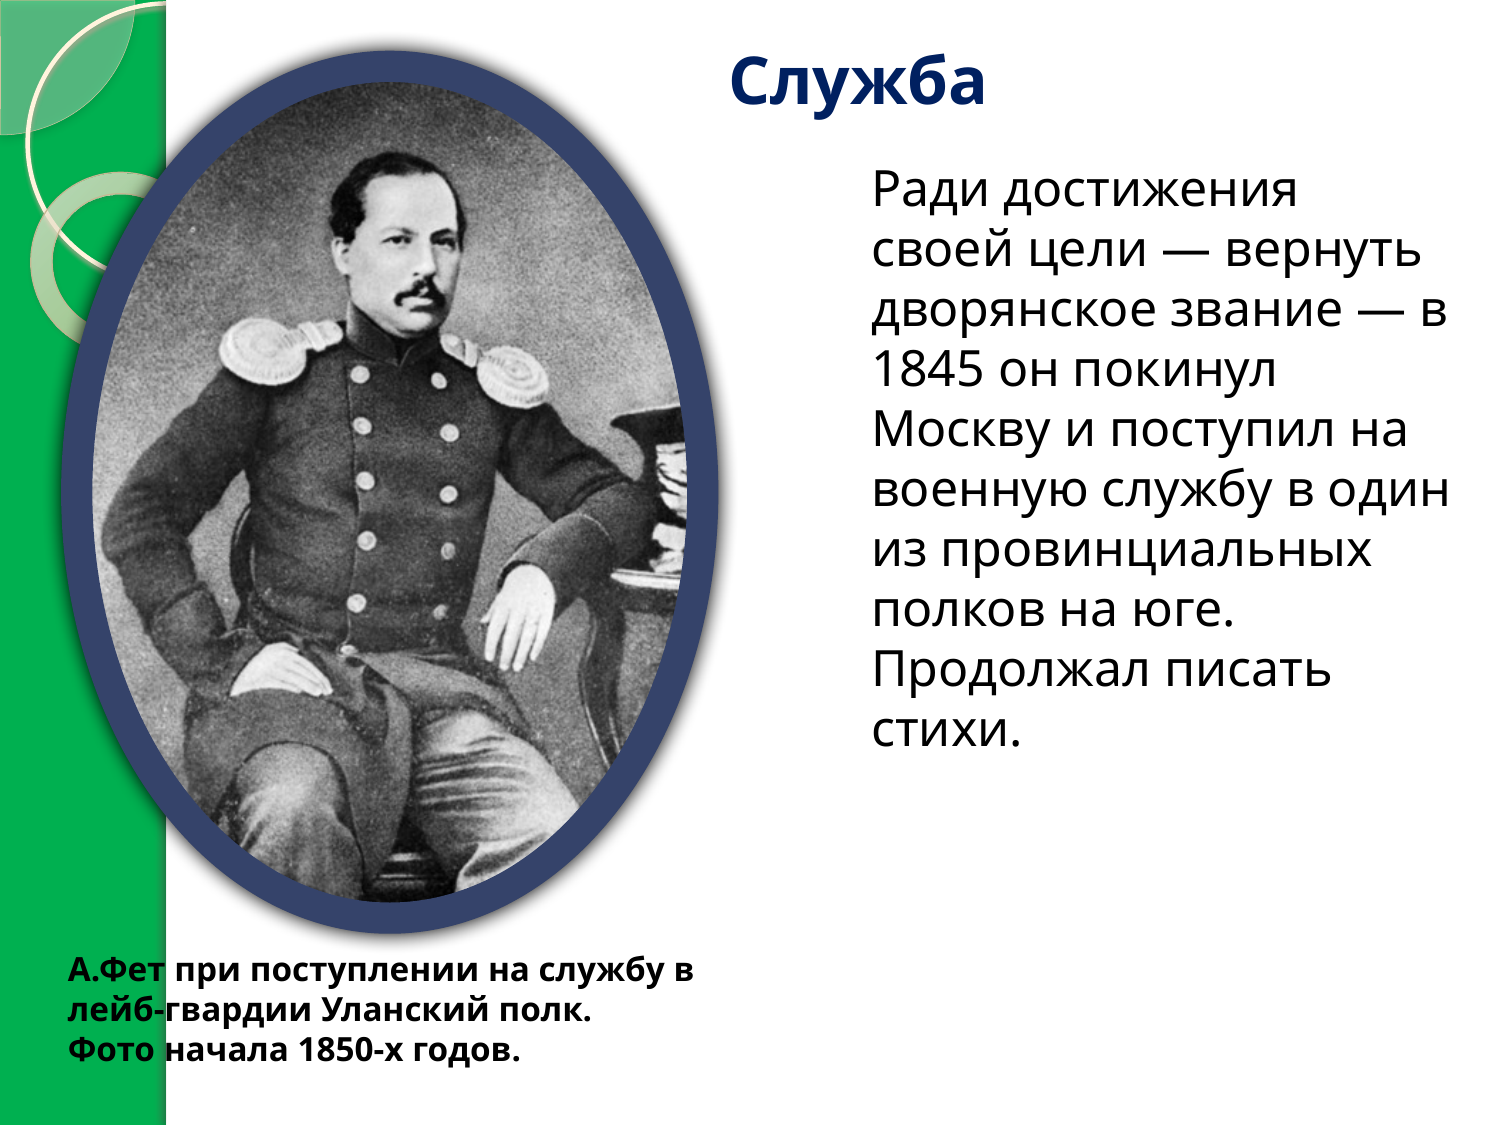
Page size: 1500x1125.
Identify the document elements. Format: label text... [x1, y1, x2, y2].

title Служба [75, 31, 1247, 126]
text_box А.Фет при поступлении на службу в лейб-гвардии Уланский полк. Фото начала 1850-х годов. [53, 940, 739, 1076]
text_box Ради достижения своей цели — вернуть дворянское звание — в 1845 он покинул Москву и поступил на военную службу в один из провинциальных полков на юге. Продолжал писать стихи. [856, 148, 1471, 764]
picture [76, 66, 703, 919]
